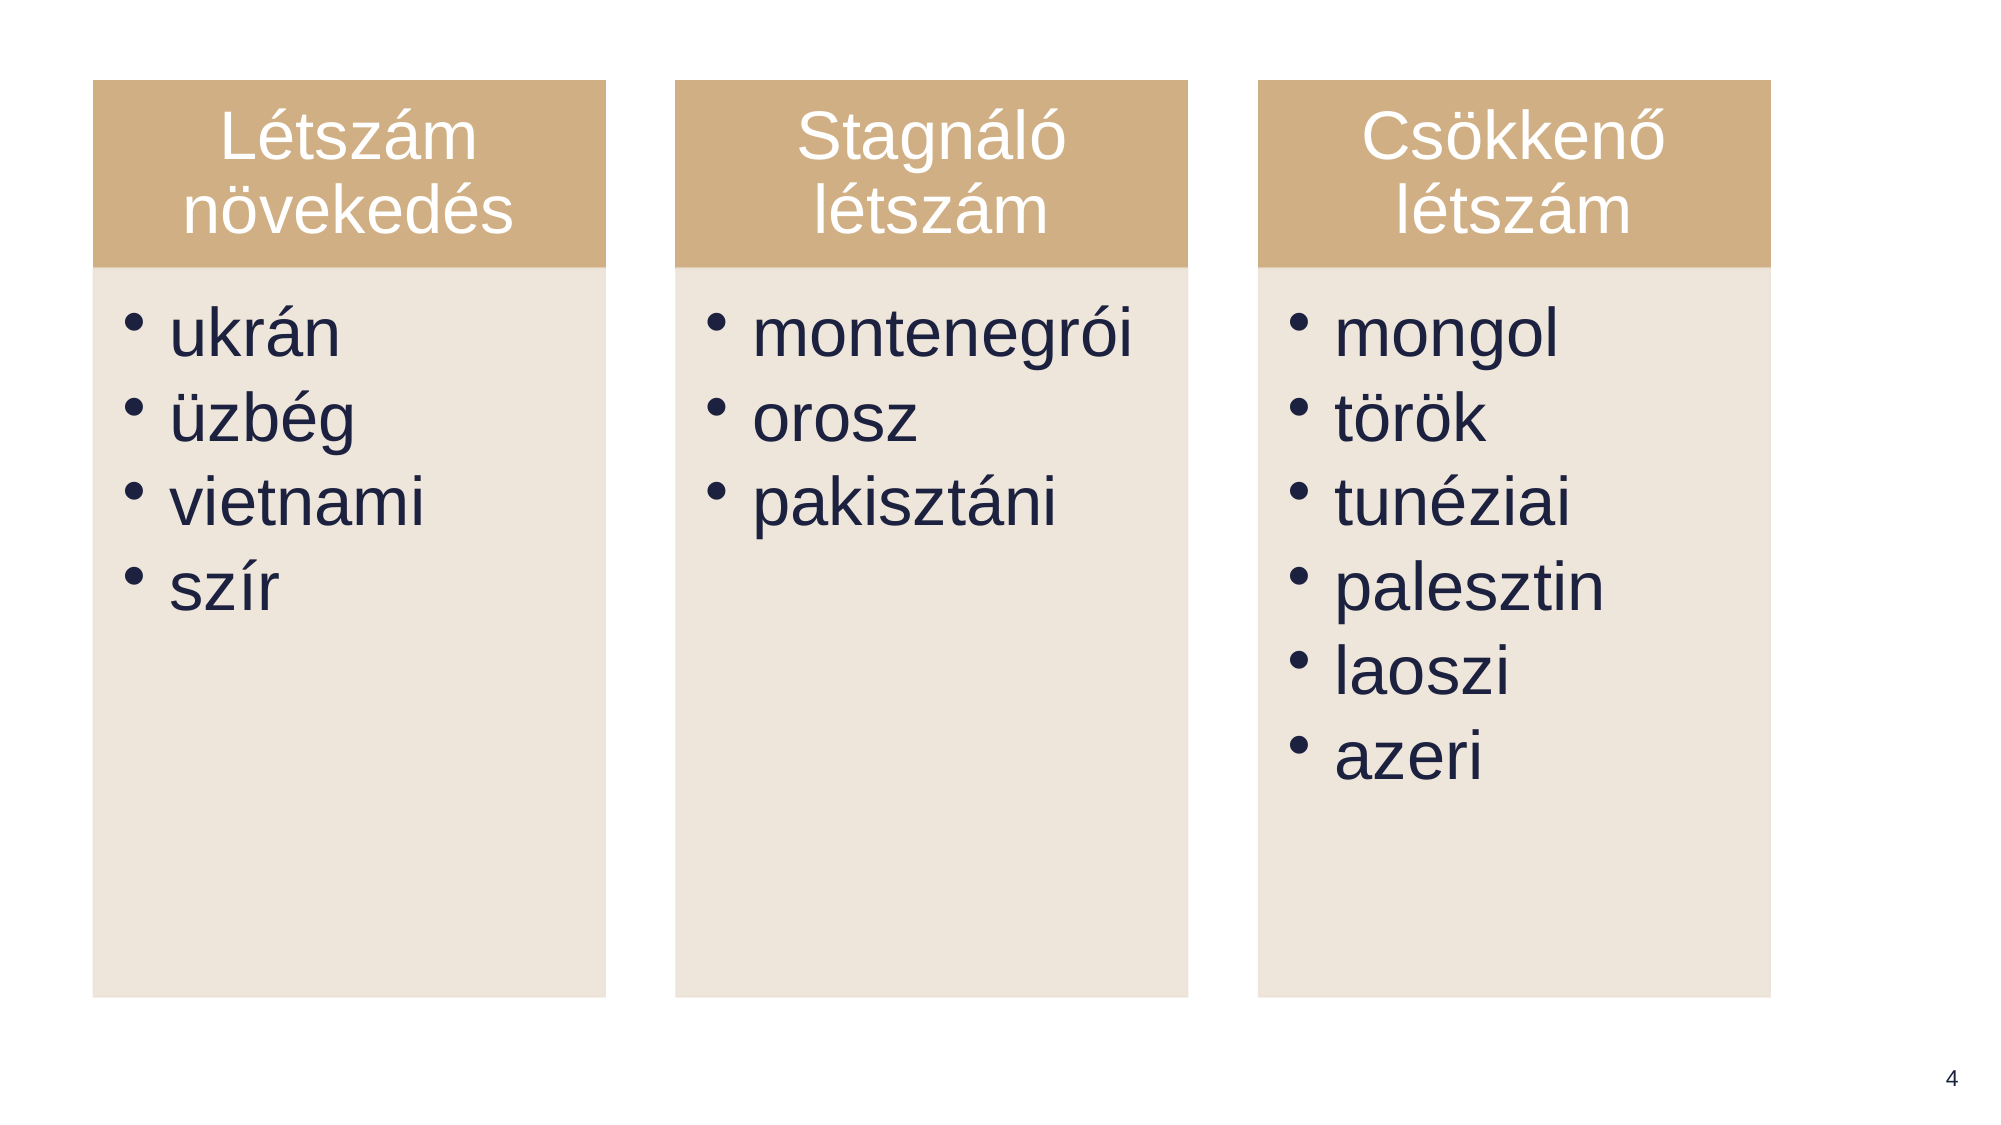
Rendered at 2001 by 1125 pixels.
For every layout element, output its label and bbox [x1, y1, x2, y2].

text_box [93, 70, 1771, 1007]
